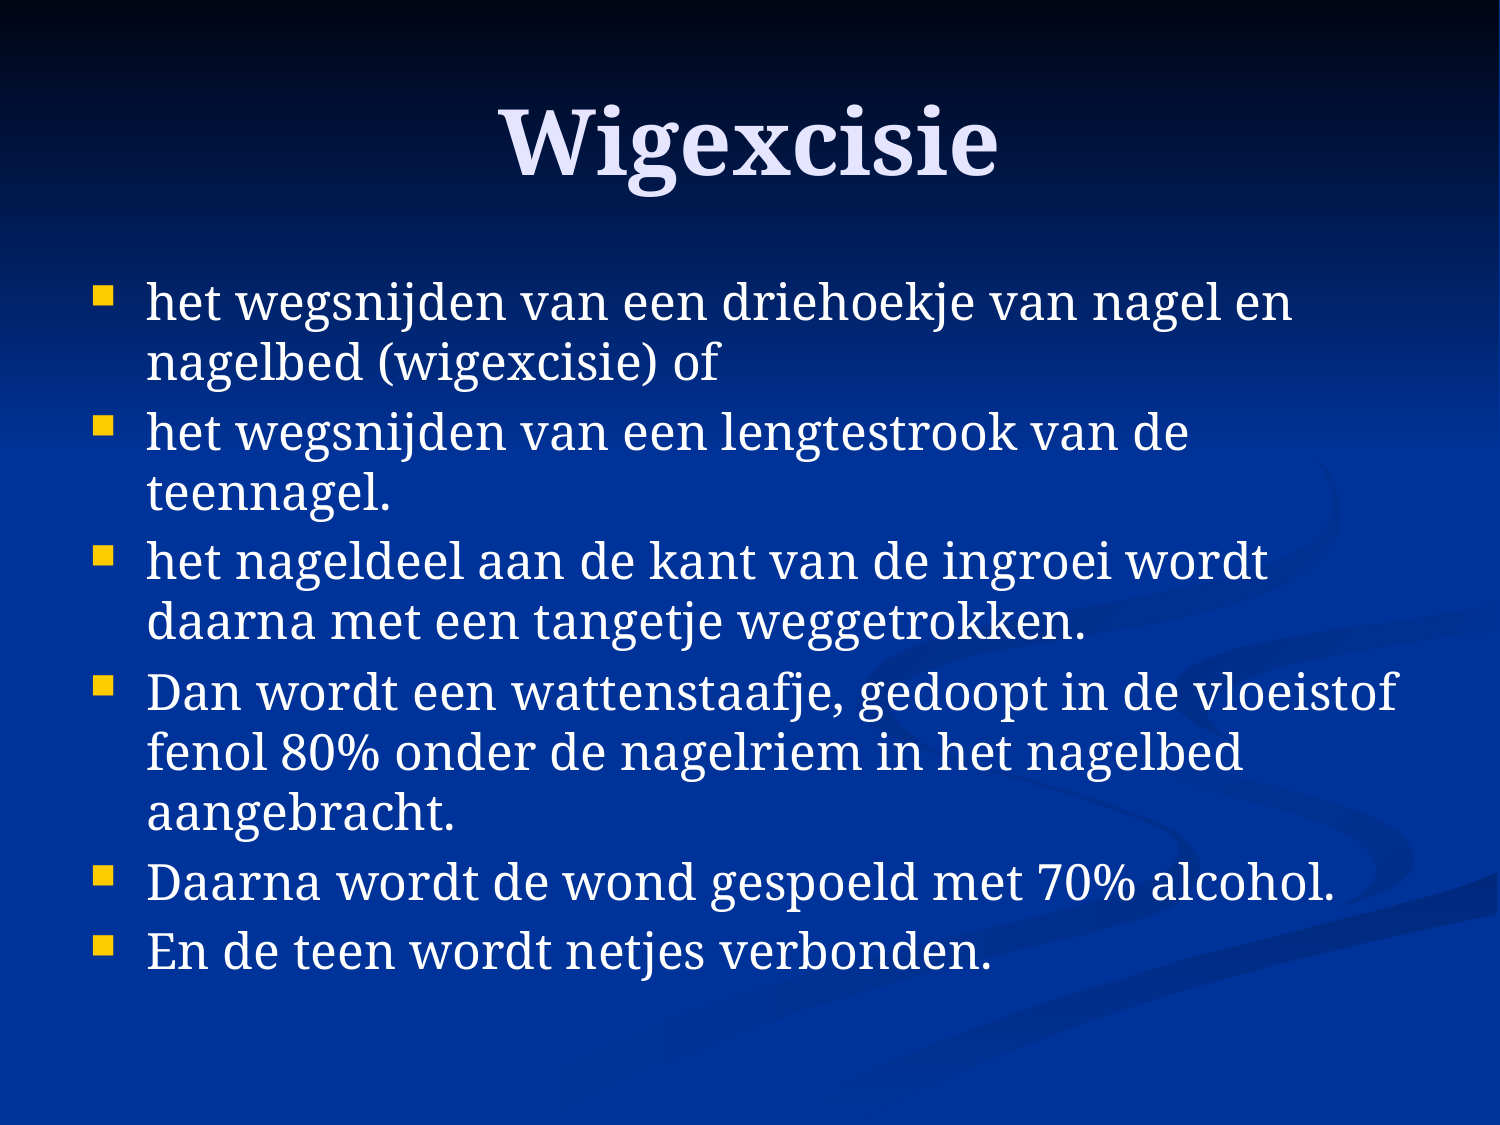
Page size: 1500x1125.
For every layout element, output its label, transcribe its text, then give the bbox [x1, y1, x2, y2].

title Wigexcisie [74, 44, 1426, 233]
list het wegsnijden van een driehoekje van nagel en nagelbed (wigexcisie) of het wegsnijden van een lengtestrook van de teennagel. het nageldeel aan de kant van de ingroei wordt daarna met een tangetje weggetrokken. Dan wordt een wattenstaafje, gedoopt in de vloeistof fenol 80% onder de nagelriem in het nagelbed aangebracht. Daarna wordt de wond gespoeld met 70% alcohol. En de teen wordt netjes verbonden. [74, 262, 1426, 1006]
